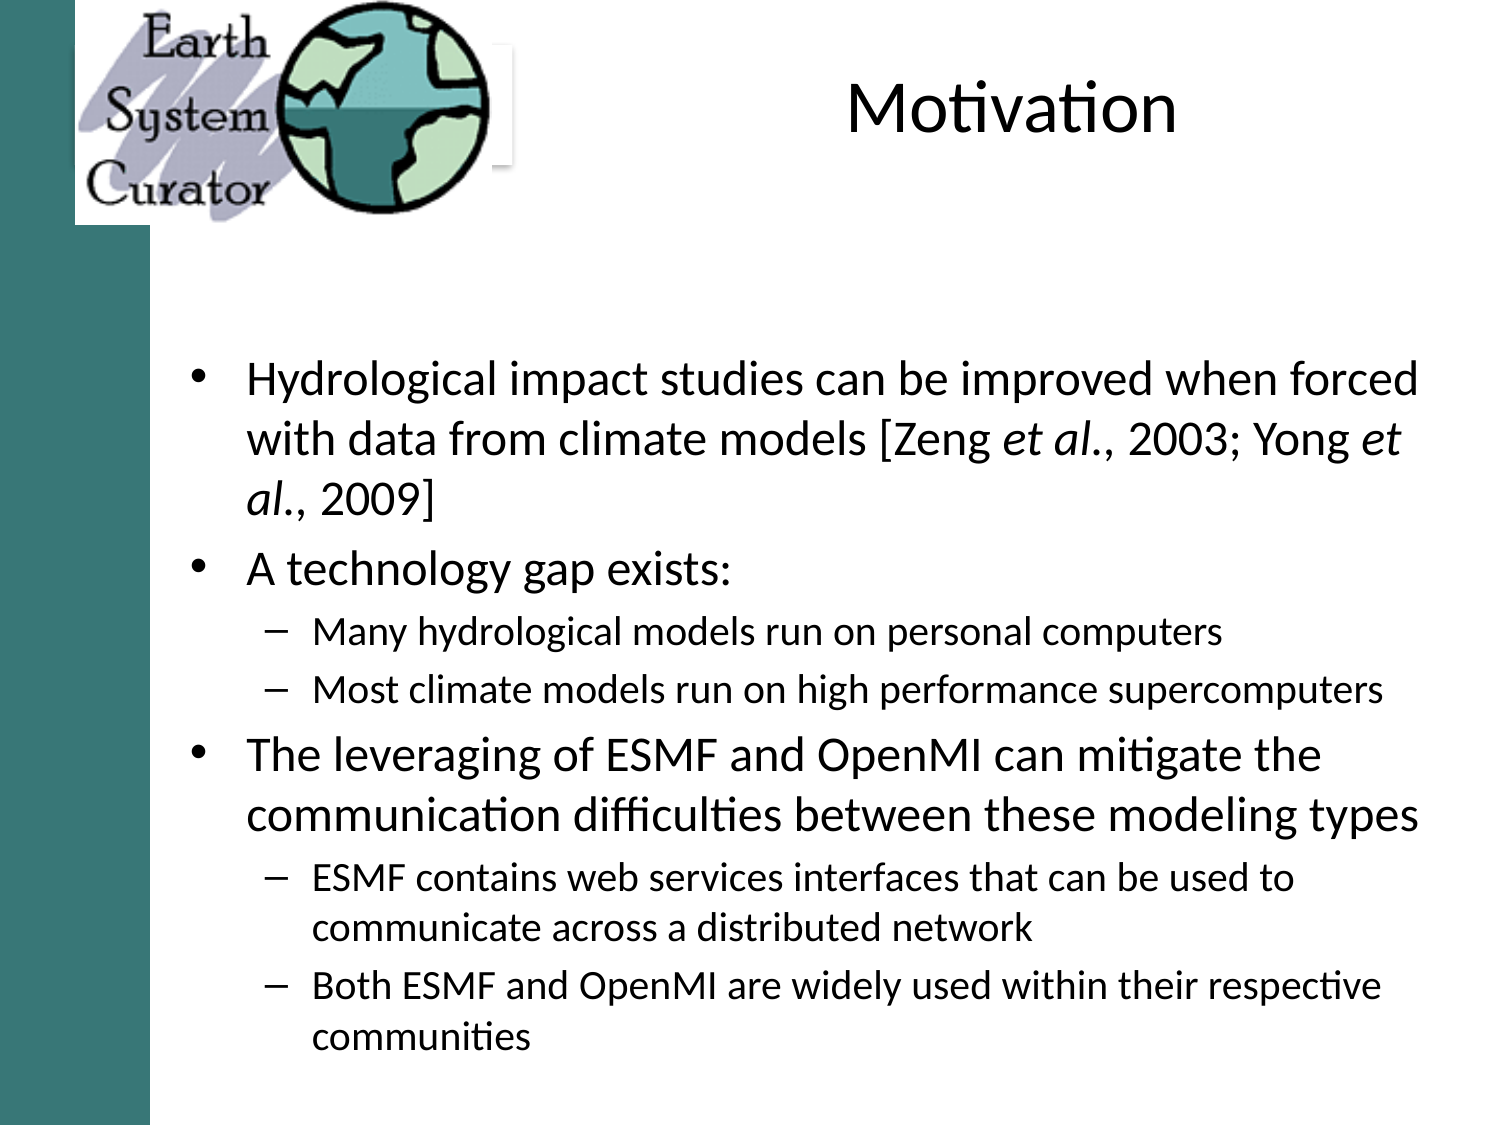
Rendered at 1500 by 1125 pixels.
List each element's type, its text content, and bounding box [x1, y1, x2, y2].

title Motivation [599, 49, 1426, 156]
list Hydrological impact studies can be improved when forced with data from climate models [Zeng et al., 2003; Yong et al., 2009] A technology gap exists: Many hydrological models run on personal computers Most climate models run on high performance supercomputers The leveraging of ESMF and OpenMI can mitigate the communication difficulties between these modeling types ESMF contains web services interfaces that can be used to communicate across a distributed network Both ESMF and OpenMI are widely used within their respective communities [174, 337, 1476, 1038]
picture [75, 0, 492, 225]
